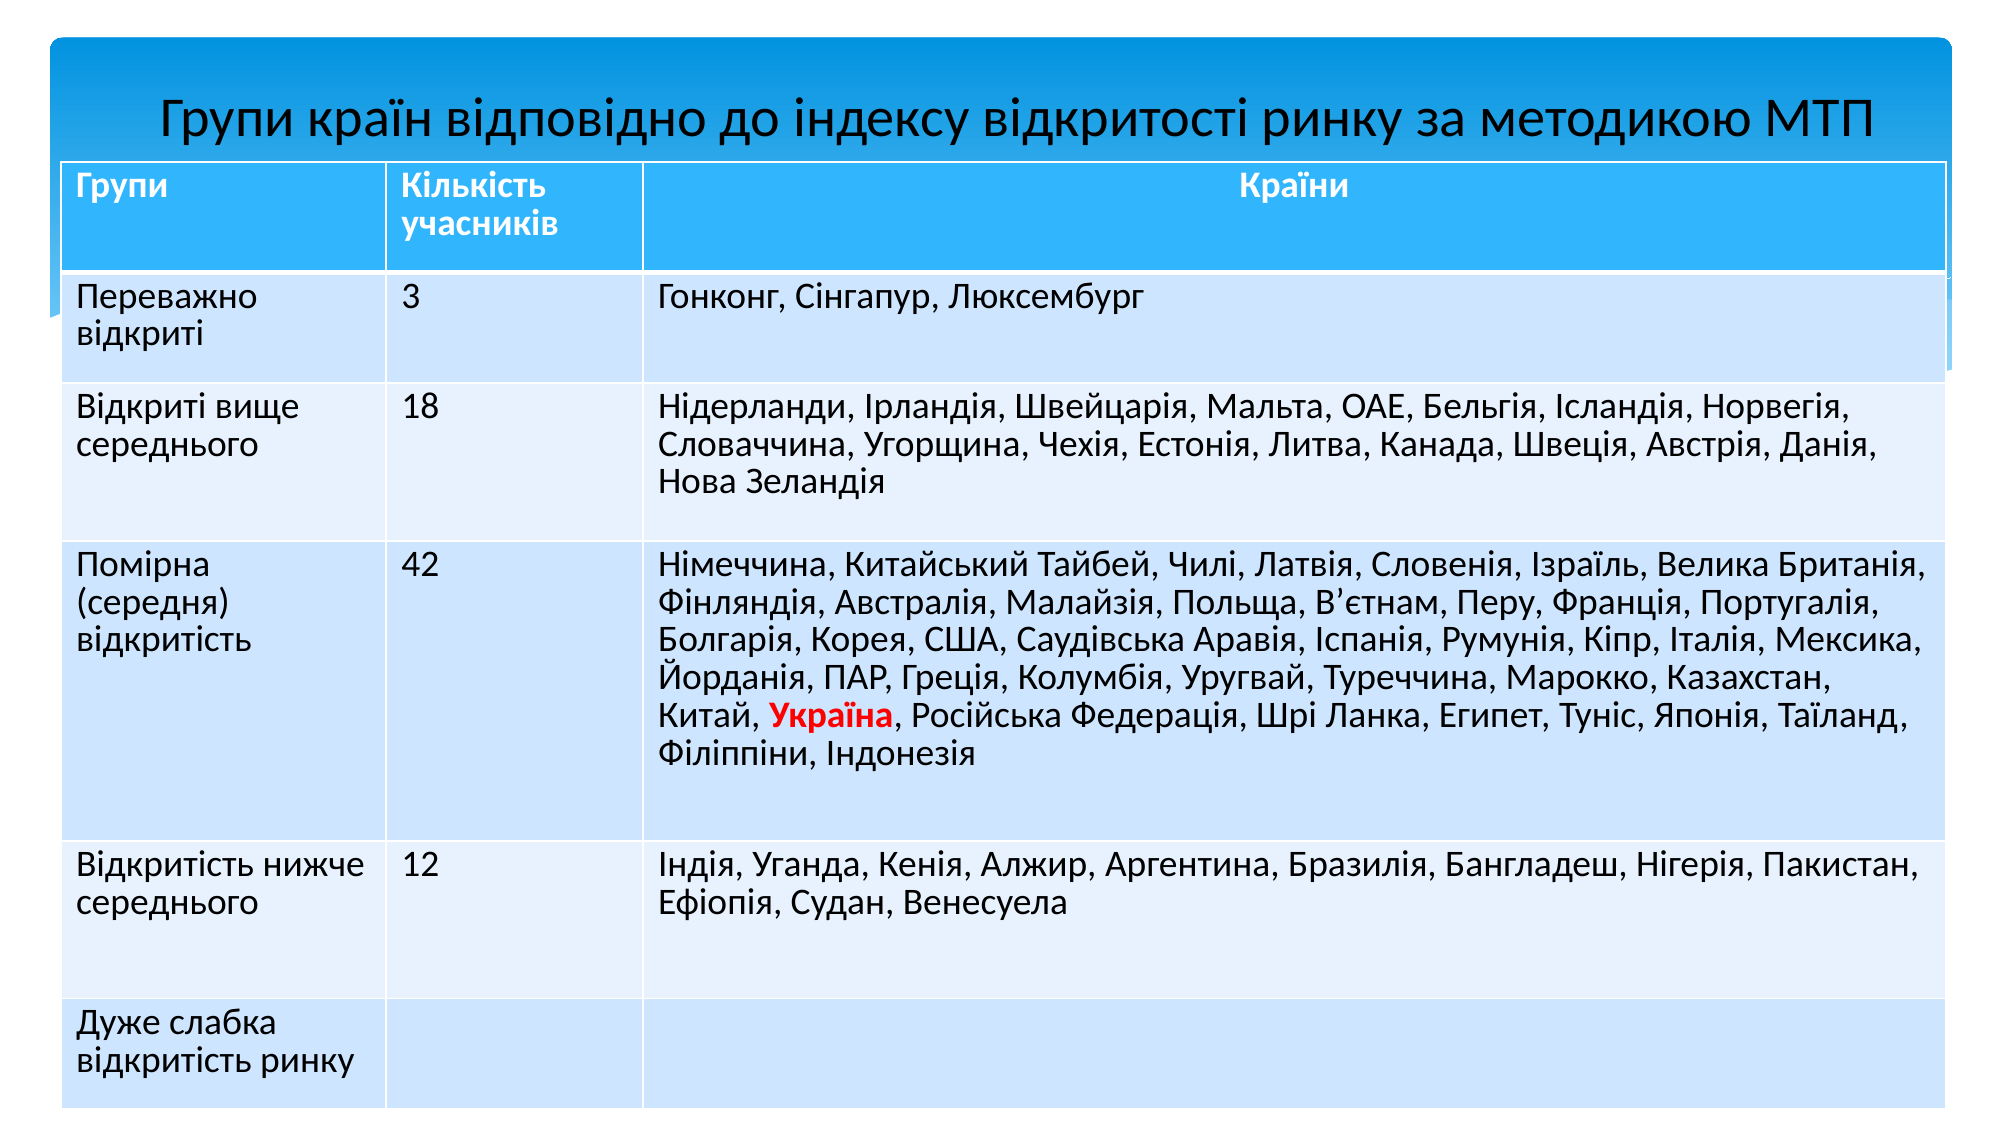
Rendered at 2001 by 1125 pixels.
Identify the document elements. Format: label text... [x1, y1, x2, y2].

table_header Кількість учасників [387, 163, 642, 270]
table_cell 12 [387, 842, 642, 998]
table_cell [387, 999, 642, 1108]
table_header Групи [62, 163, 385, 270]
table_cell 3 [387, 275, 642, 382]
table_cell Гонконг, Сінгапур, Люксембург [644, 275, 1945, 382]
table_header Країни [644, 163, 1945, 270]
table_cell 18 [387, 384, 642, 540]
table_cell Нідерланди, Ірландія, Швейцарія, Мальта, ОАЕ, Бельгія, Ісландія, Норвегія, Словаччина, Угорщина, Чехія, Естонія, Литва, Канада, Швеція, Австрія, Данія, Нова Зеландія [644, 384, 1945, 540]
table_cell Помірна (середня) відкритість [62, 542, 385, 840]
table_cell Переважно відкриті [62, 275, 385, 382]
table_cell Індія, Уганда, Кенія, Алжир, Аргентина, Бразилія, Бангладеш, Нігерія, Пакистан, Ефіопія, Судан, Венесуела [644, 842, 1945, 998]
title Групи країн відповідно до індексу відкритості ринку за методикою МТП [49, 57, 2000, 172]
table_cell [644, 999, 1945, 1108]
table_cell Німеччина, Китайський Тайбей, Чилі, Латвія, Словенія, Ізраїль, Велика Британія, Фінляндія, Австралія, Малайзія, Польща, В’єтнам, Перу, Франція, Португалія, Болгарія, Корея, США, Саудівська Аравія, Іспанія, Румунія, Кіпр, Італія, Мексика, Йорданія, ПАР, Греція, Колумбія, Уругвай, Туреччина, Марокко, Казахстан, Китай, Україна, Російська Федерація, Шрі Ланка, Египет, Туніс, Японія, Таїланд, Філіппіни, Індонезія [644, 542, 1945, 840]
table_cell Відкриті вище середнього [62, 384, 385, 540]
table_cell 42 [387, 542, 642, 840]
table_cell Відкритість нижче середнього [62, 842, 385, 998]
table_cell Дуже слабка відкритість ринку [62, 999, 385, 1108]
